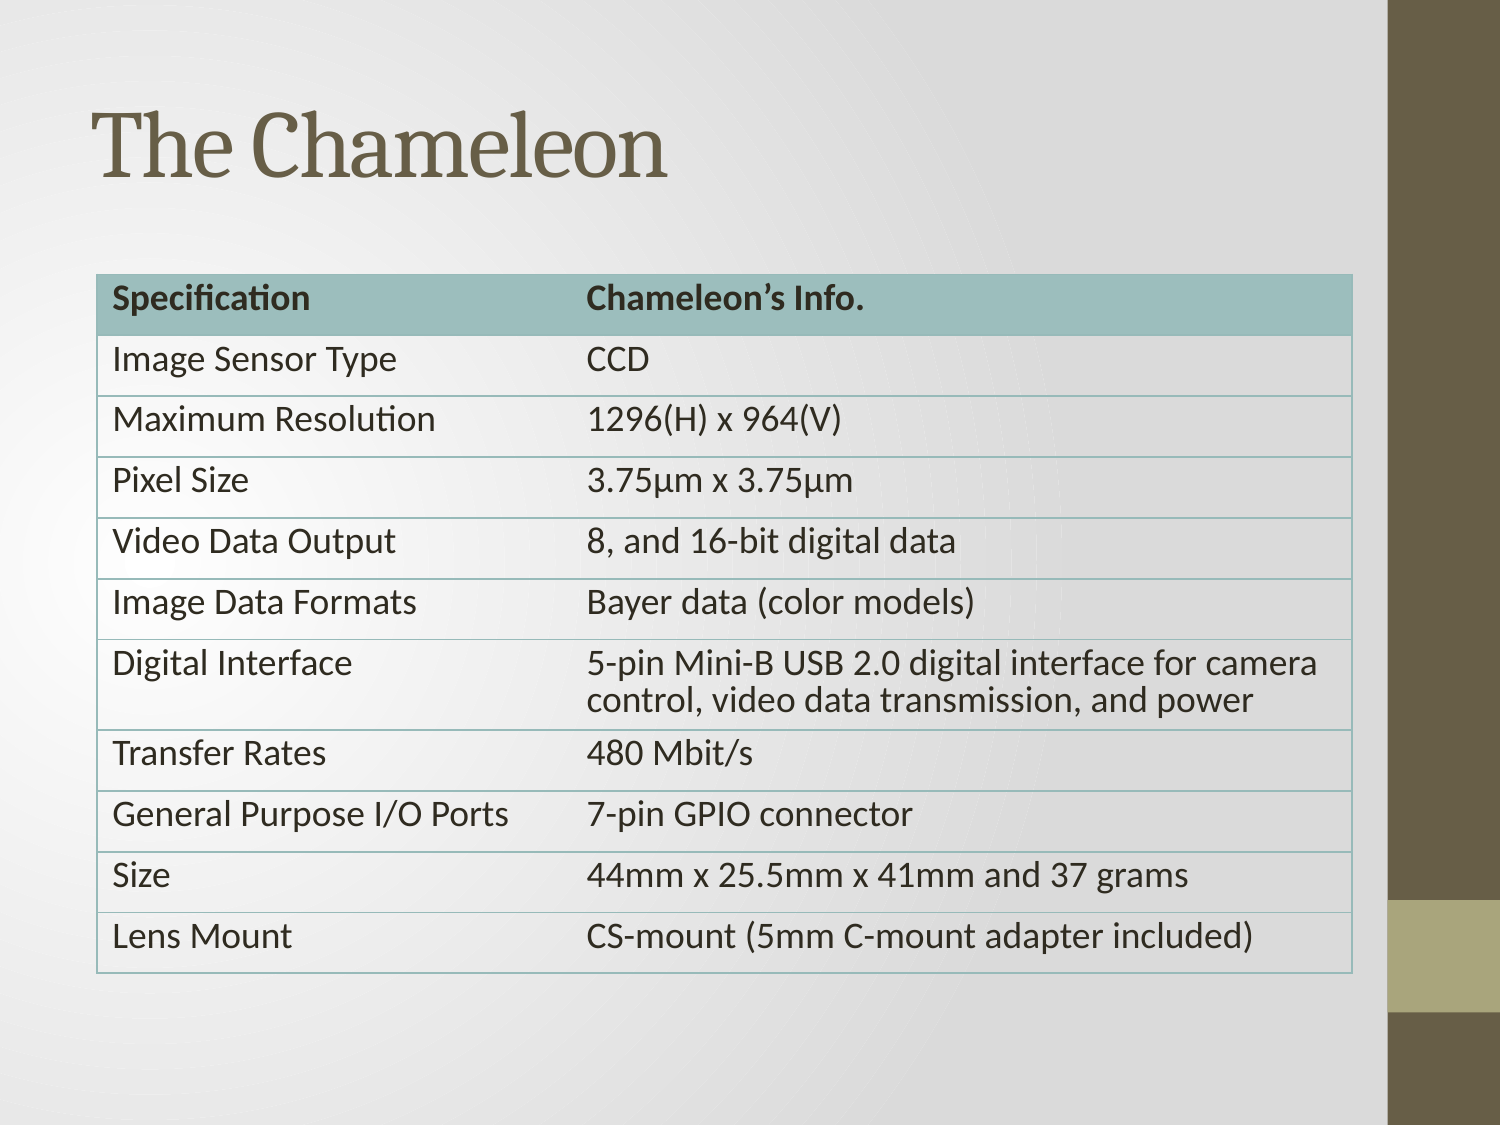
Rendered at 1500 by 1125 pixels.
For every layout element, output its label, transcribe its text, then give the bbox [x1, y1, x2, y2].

table_cell 5-pin Mini-B USB 2.0 digital interface for camera control, video data transmission, and power [572, 640, 1351, 729]
table_header Chameleon’s Info. [572, 275, 1351, 334]
table_cell Transfer Rates [98, 731, 572, 790]
table_cell Video Data Output [98, 519, 572, 578]
table_cell 1296(H) x 964(V) [572, 397, 1351, 456]
table_cell Maximum Resolution [98, 397, 572, 456]
table_cell 8, and 16-bit digital data [572, 519, 1351, 578]
table_cell Size [98, 853, 572, 912]
table_cell 3.75μm x 3.75μm [572, 458, 1351, 517]
table_cell 7-pin GPIO connector [572, 792, 1351, 851]
title The Chameleon [75, 45, 1325, 233]
table_cell Digital Interface [98, 640, 572, 729]
table_cell Image Data Formats [98, 580, 572, 639]
table_cell 44mm x 25.5mm x 41mm and 37 grams [572, 853, 1351, 912]
table_cell CCD [572, 336, 1351, 395]
table_cell Lens Mount [98, 913, 572, 972]
table_header Specification [98, 275, 572, 334]
table_cell Bayer data (color models) [572, 580, 1351, 639]
table_cell 480 Mbit/s [572, 731, 1351, 790]
table_cell General Purpose I/O Ports [98, 792, 572, 851]
table_cell Image Sensor Type [98, 336, 572, 395]
table_cell CS-mount (5mm C-mount adapter included) [572, 913, 1351, 972]
table_cell Pixel Size [98, 458, 572, 517]
